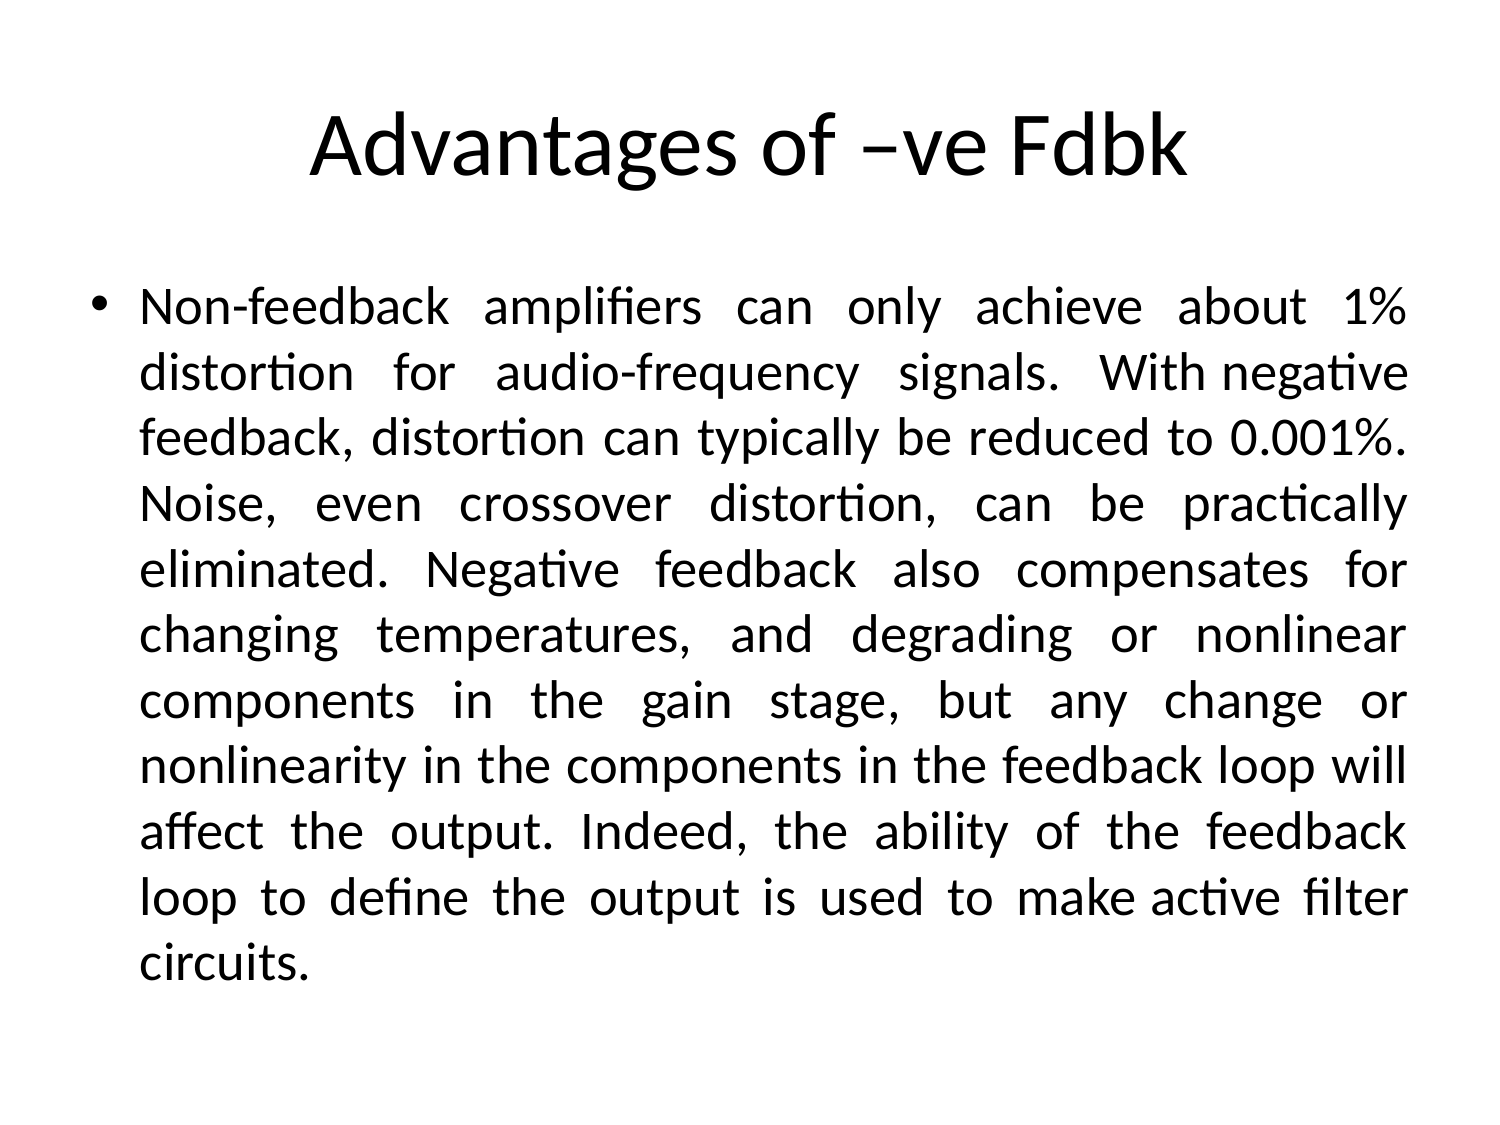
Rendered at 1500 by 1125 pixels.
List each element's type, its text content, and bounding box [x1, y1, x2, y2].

title Advantages of –ve Fdbk [75, 45, 1425, 233]
list Non-feedback amplifiers can only achieve about 1% distortion for audio-frequency signals. With negative feedback, distortion can typically be reduced to 0.001%. Noise, even crossover distortion, can be practically eliminated. Negative feedback also compensates for changing temperatures, and degrading or nonlinear components in the gain stage, but any change or nonlinearity in the components in the feedback loop will affect the output. Indeed, the ability of the feedback loop to define the output is used to make active filter circuits. [75, 262, 1425, 1005]
